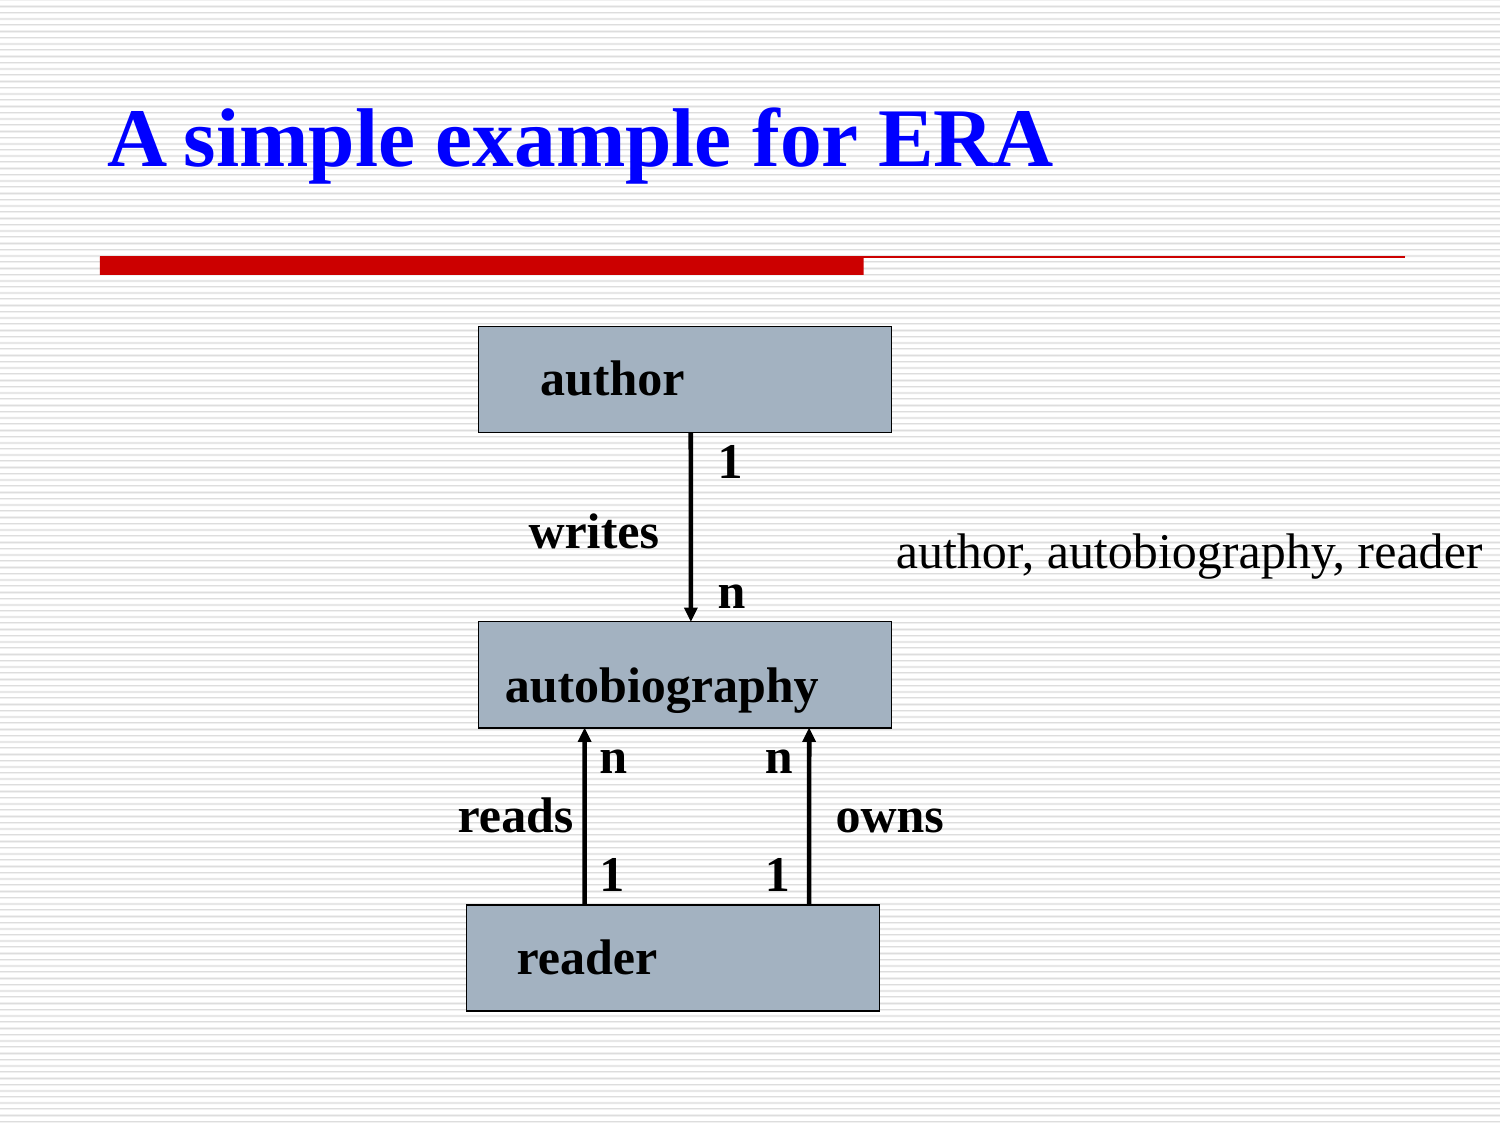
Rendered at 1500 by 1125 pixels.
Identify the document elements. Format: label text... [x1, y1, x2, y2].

text_box owns [820, 774, 963, 850]
text_box author, autobiography, reader [880, 510, 1498, 586]
text_box [809, 727, 816, 905]
text_box [684, 432, 698, 622]
text_box 1 [702, 420, 762, 496]
text_box author [525, 337, 788, 413]
text_box n [702, 550, 762, 626]
text_box autobiography [490, 645, 908, 720]
text_box A simple example for ERA [93, 75, 1304, 190]
text_box 1 [750, 834, 809, 909]
text_box [578, 729, 584, 741]
text_box [478, 621, 892, 728]
text_box n [584, 716, 644, 791]
picture [0, 0, 1500, 1125]
text_box n [750, 716, 809, 791]
text_box [478, 326, 892, 433]
text_box [466, 904, 880, 1012]
text_box reads [442, 774, 609, 850]
text_box writes [513, 491, 680, 567]
text_box 1 [584, 834, 644, 909]
text_box reader [501, 916, 765, 992]
